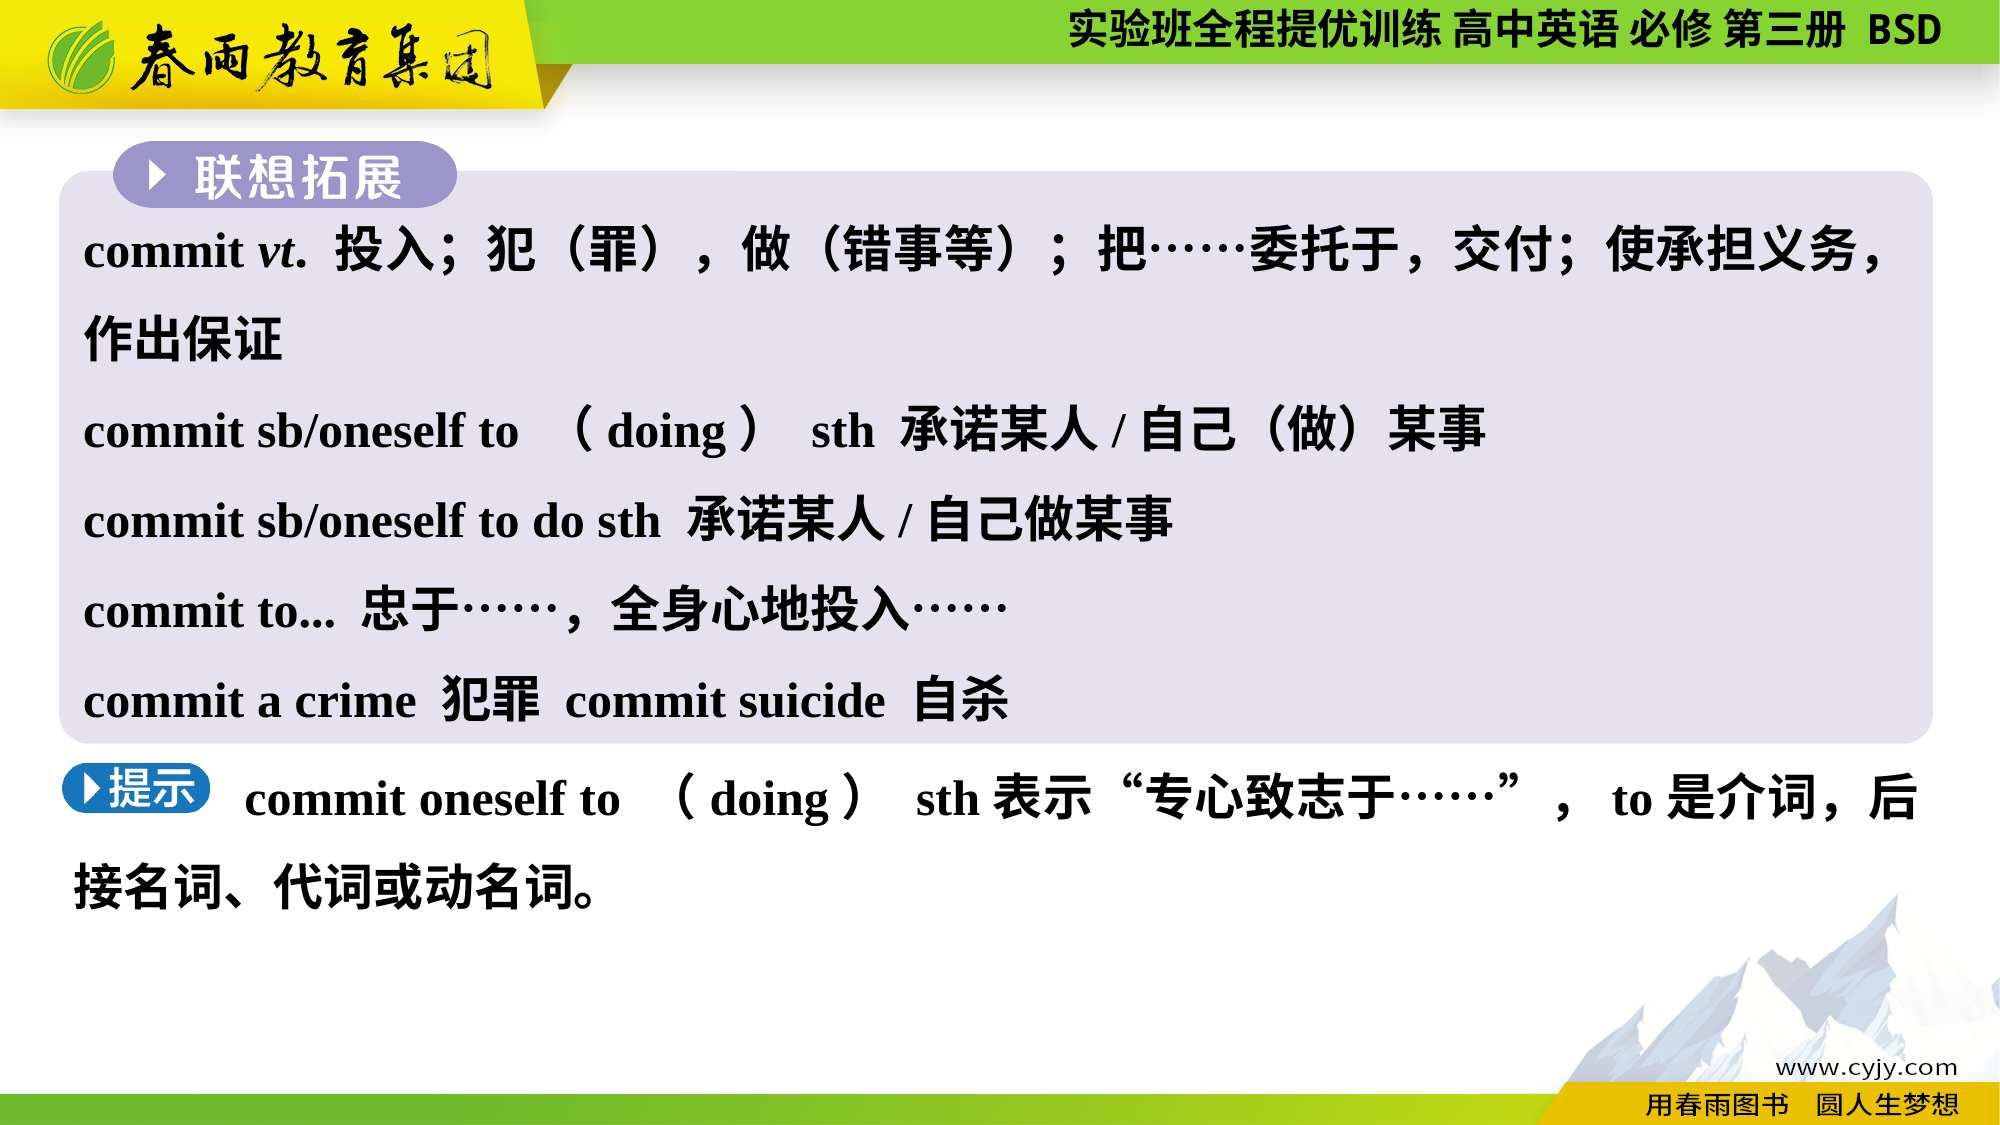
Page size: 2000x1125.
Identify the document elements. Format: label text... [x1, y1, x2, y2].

picture [0, 0, 2000, 1125]
text_box commit vt. 投入；犯（罪），做（错事等）；把……委托于，交付；使承担义务，作出保证 commit sb/oneself to （doing） sth 承诺某人/自己（做）某事 commit sb/oneself to do sth 承诺某人/自己做某事 commit to... 忠于……，全身心地投入…… commit a crime 犯罪 commit suicide 自杀 [59, 170, 1934, 727]
text_box commit oneself to （doing） sth表示“专心致志于……”，to是介词，后接名词、代词或动名词。 [59, 727, 1933, 923]
